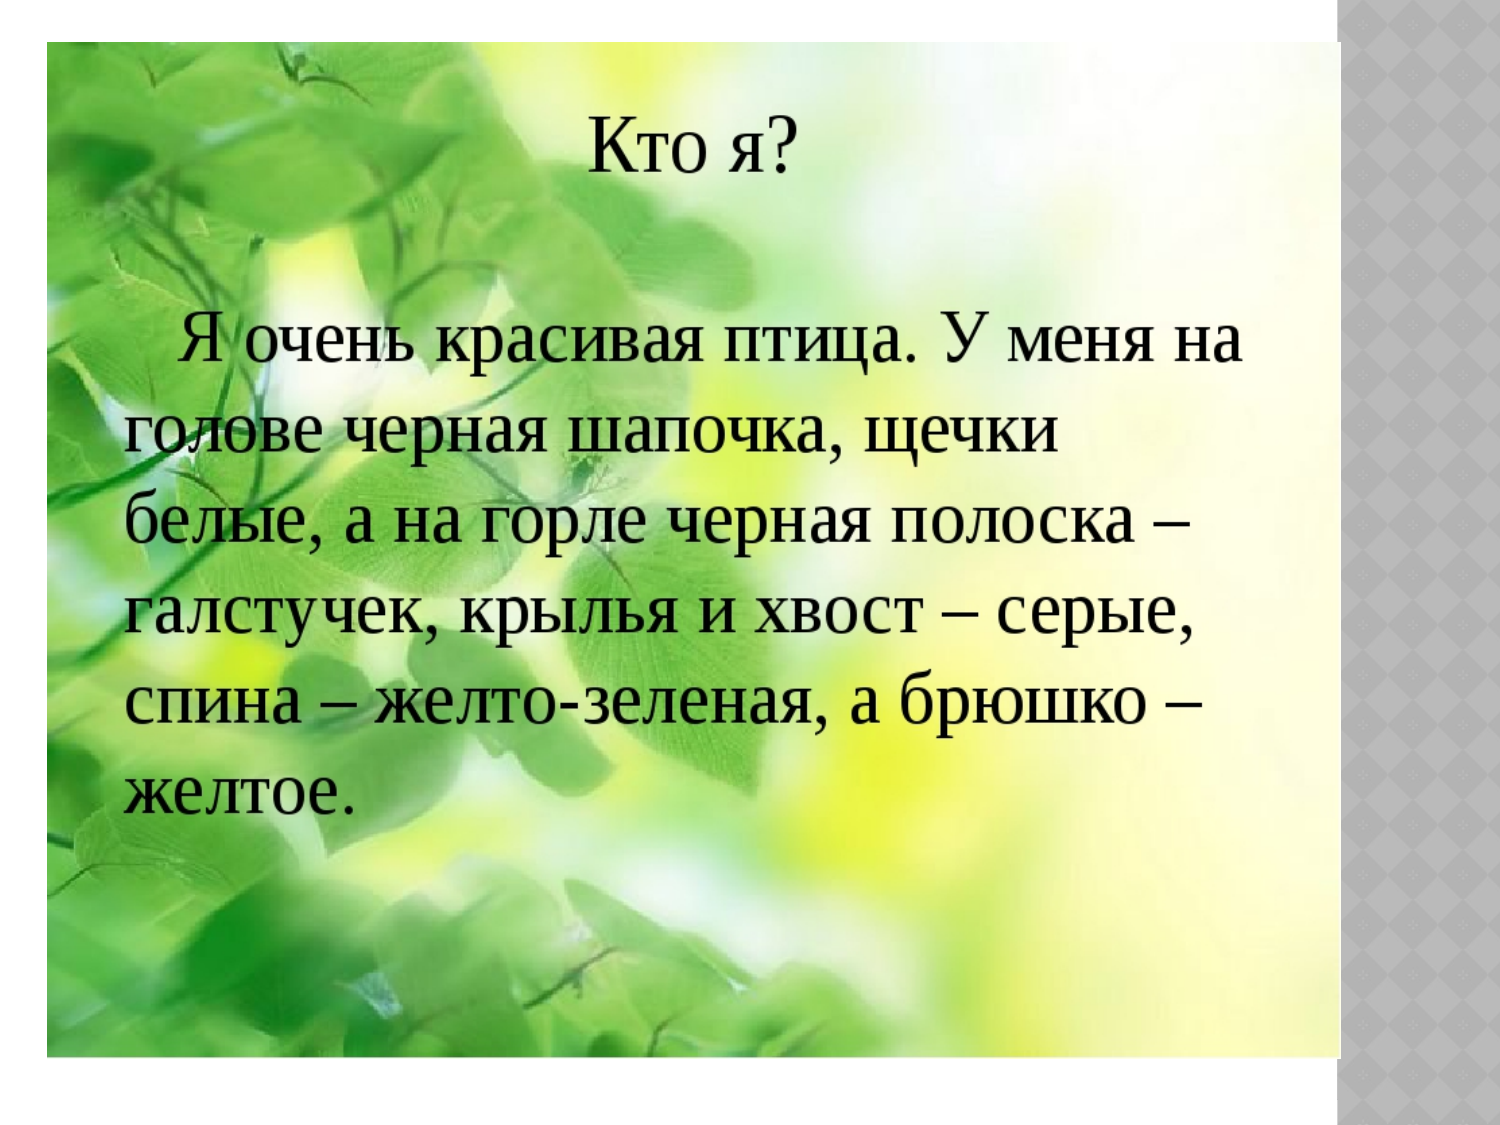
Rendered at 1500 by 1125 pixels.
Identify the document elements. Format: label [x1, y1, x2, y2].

list [46, 42, 1341, 1059]
